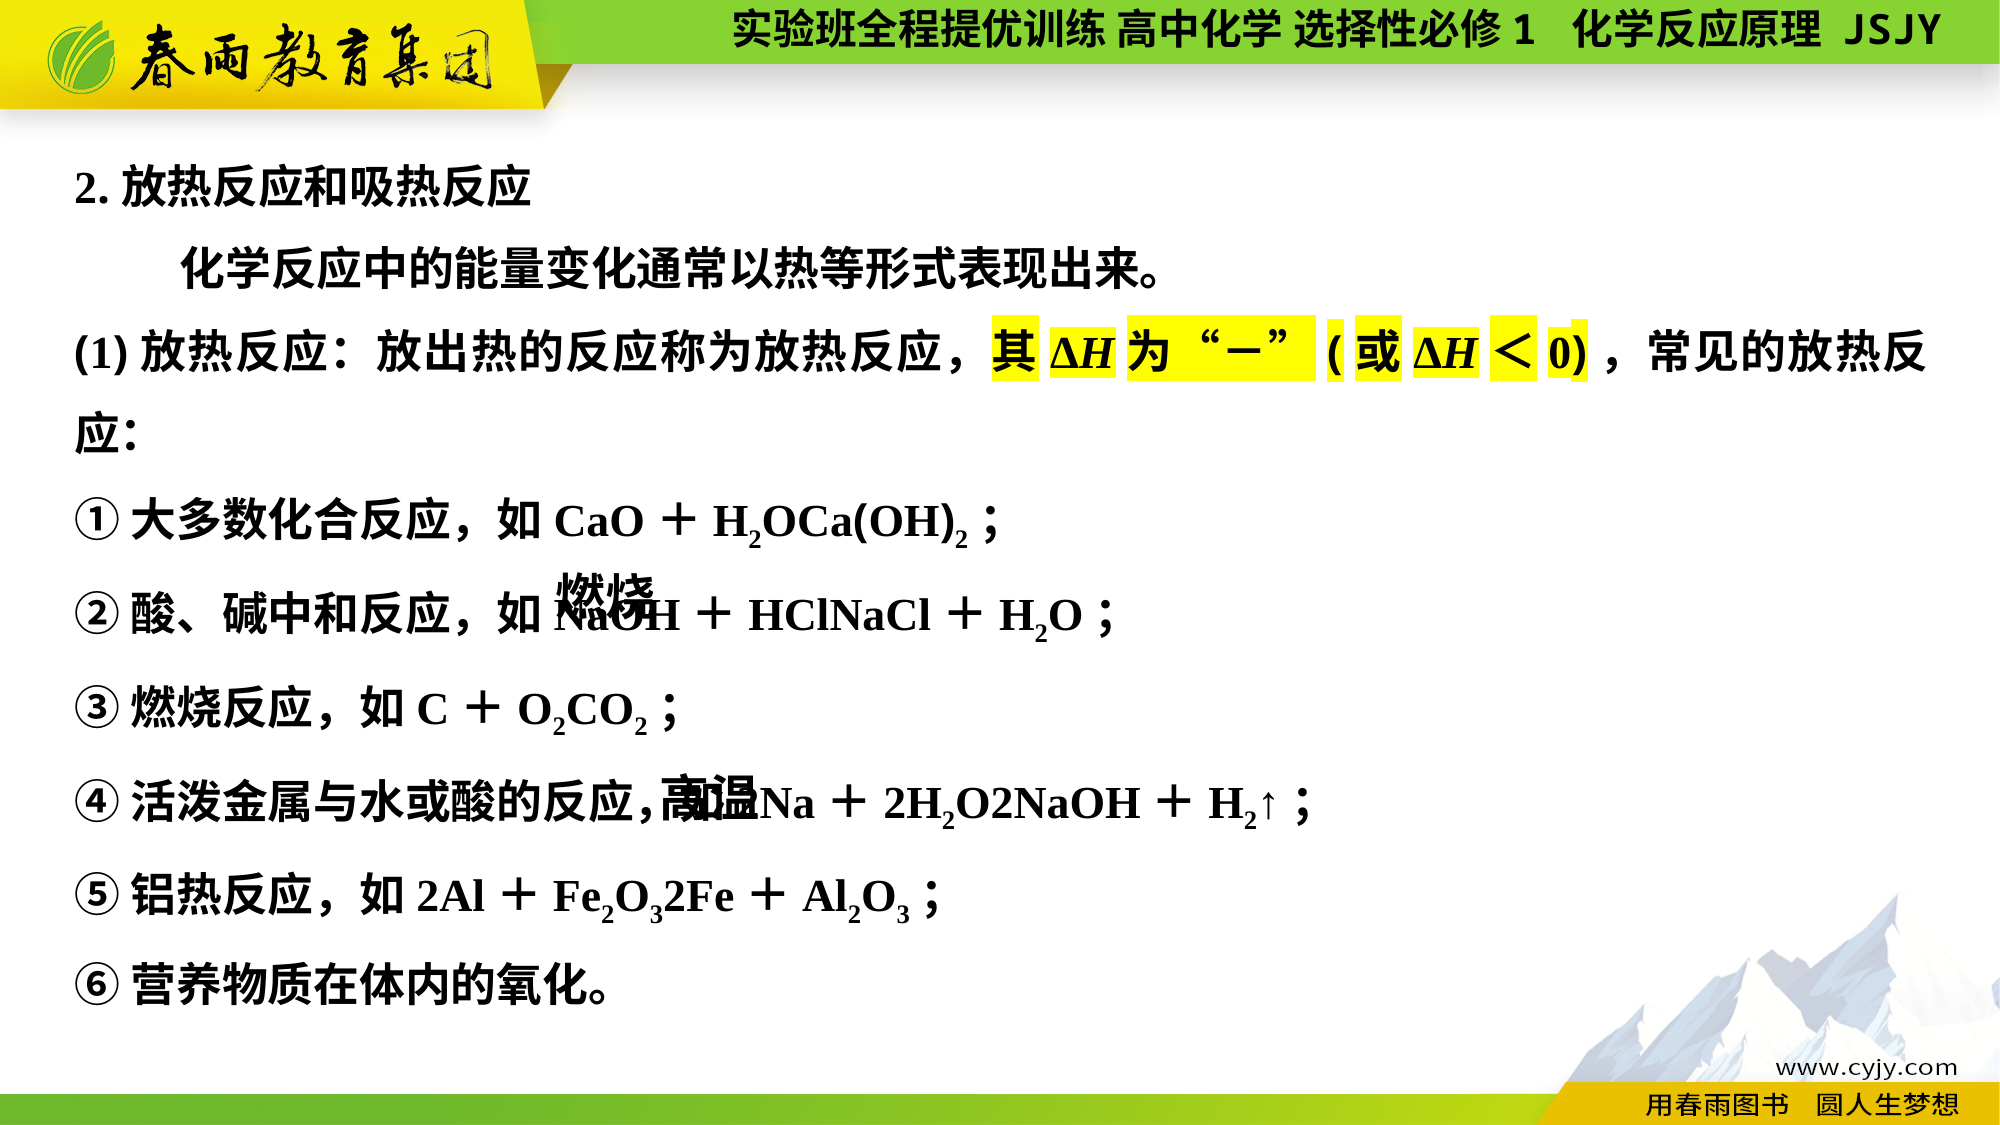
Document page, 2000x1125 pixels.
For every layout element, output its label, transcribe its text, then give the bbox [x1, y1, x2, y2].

text_box 燃烧 [540, 557, 670, 633]
picture [0, 0, 2000, 1125]
text_box 高温 [644, 759, 775, 835]
